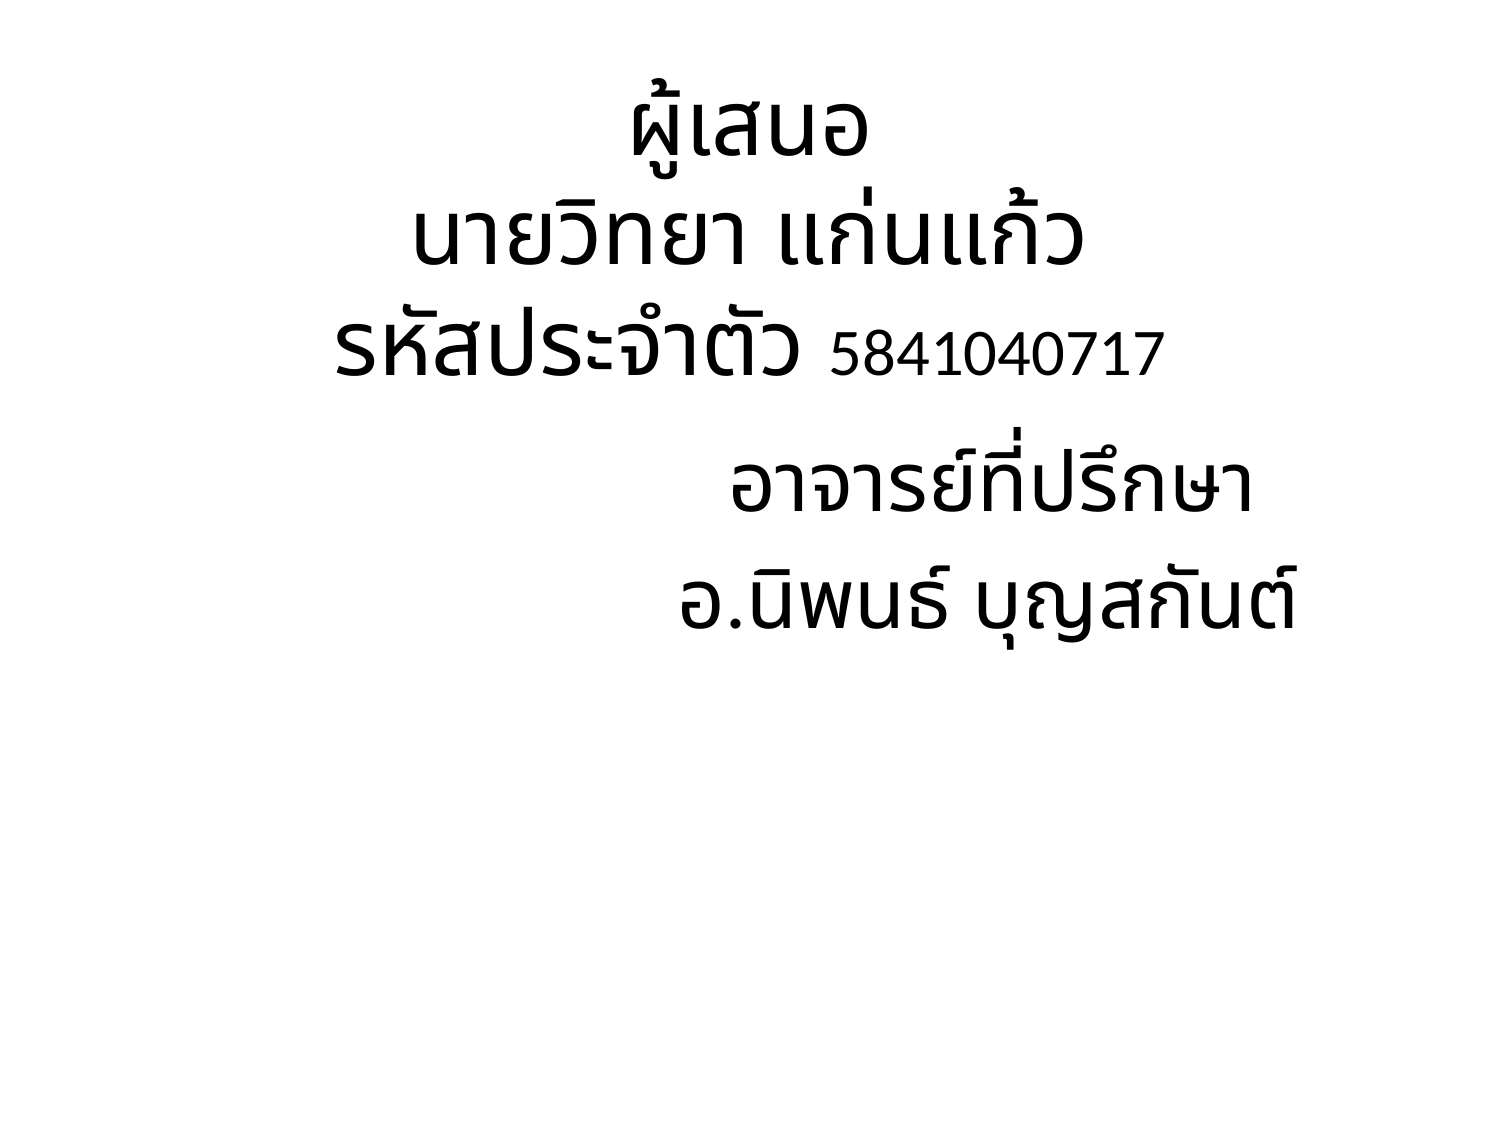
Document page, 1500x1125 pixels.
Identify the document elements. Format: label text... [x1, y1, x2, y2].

list อาจารย์ที่ปรึกษา อ.นิพนธ์ บุญสกันต์ [75, 420, 1425, 1005]
title ผู้เสนอ นายวิทยา แก่นแก้ว รหัสประจำตัว 5841040717 [75, 45, 1425, 420]
